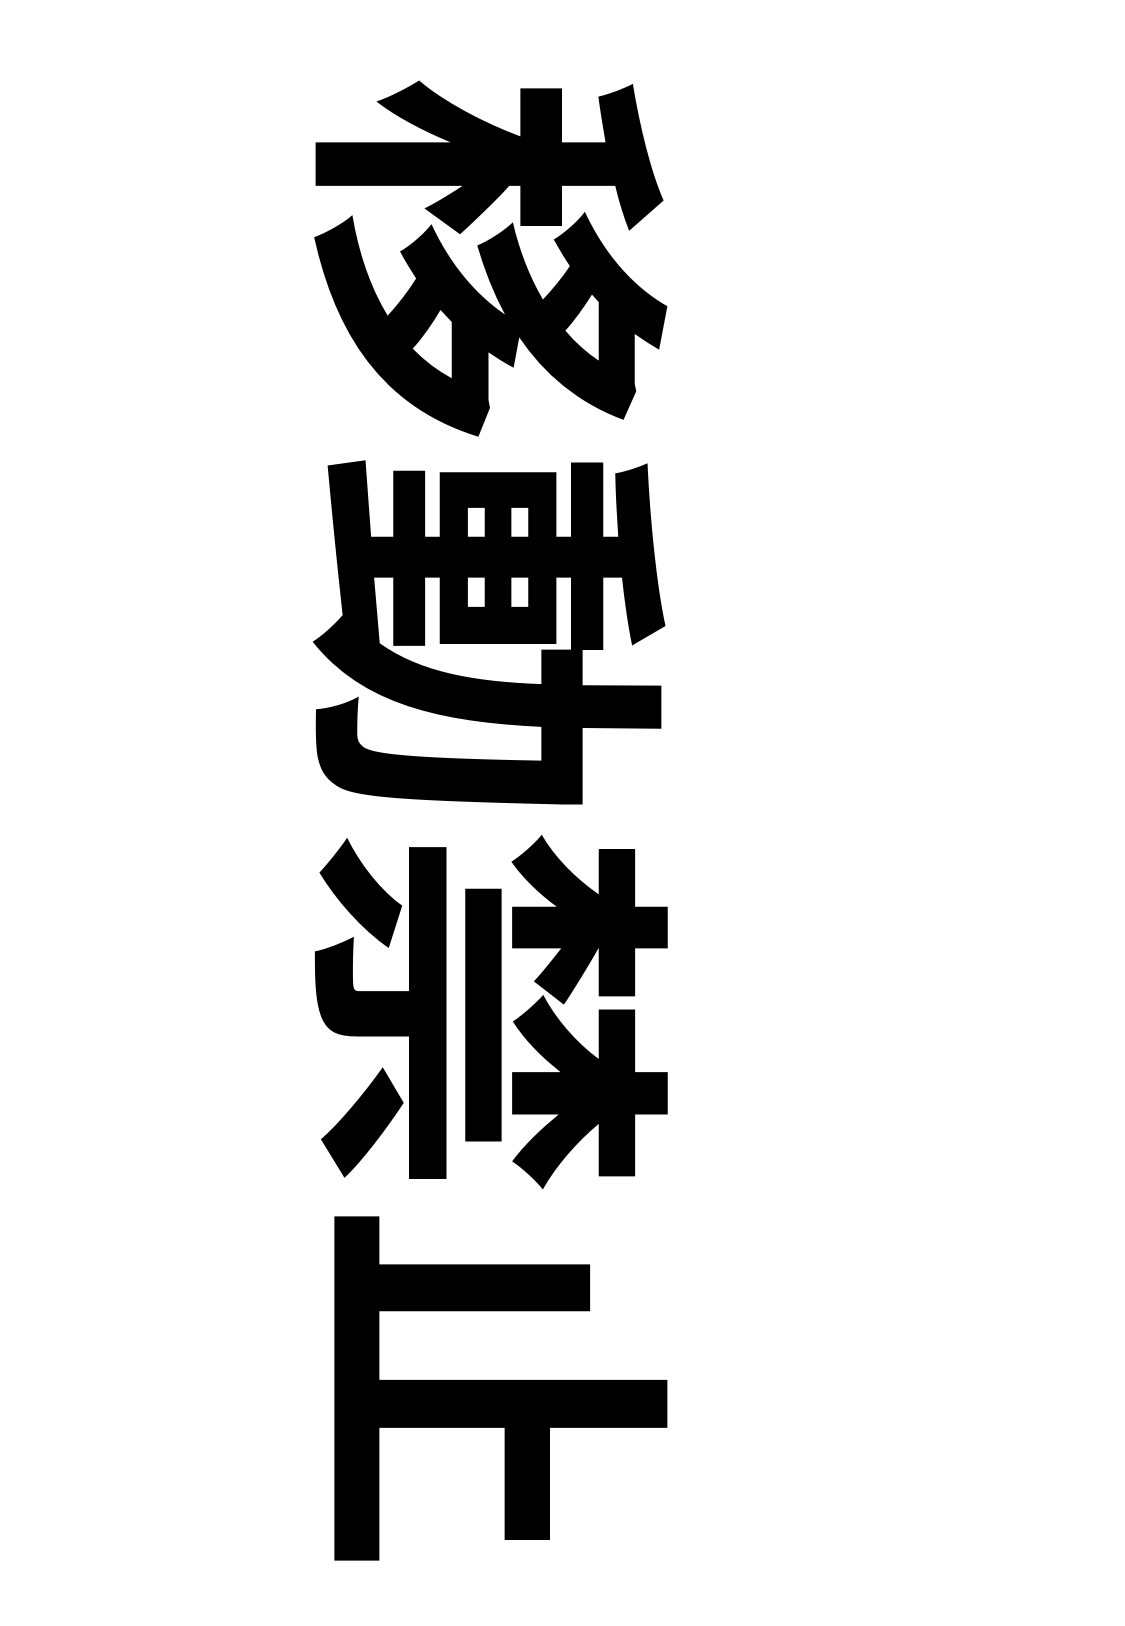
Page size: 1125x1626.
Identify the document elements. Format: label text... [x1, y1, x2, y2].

text_box 移動禁止 [267, 37, 752, 1614]
